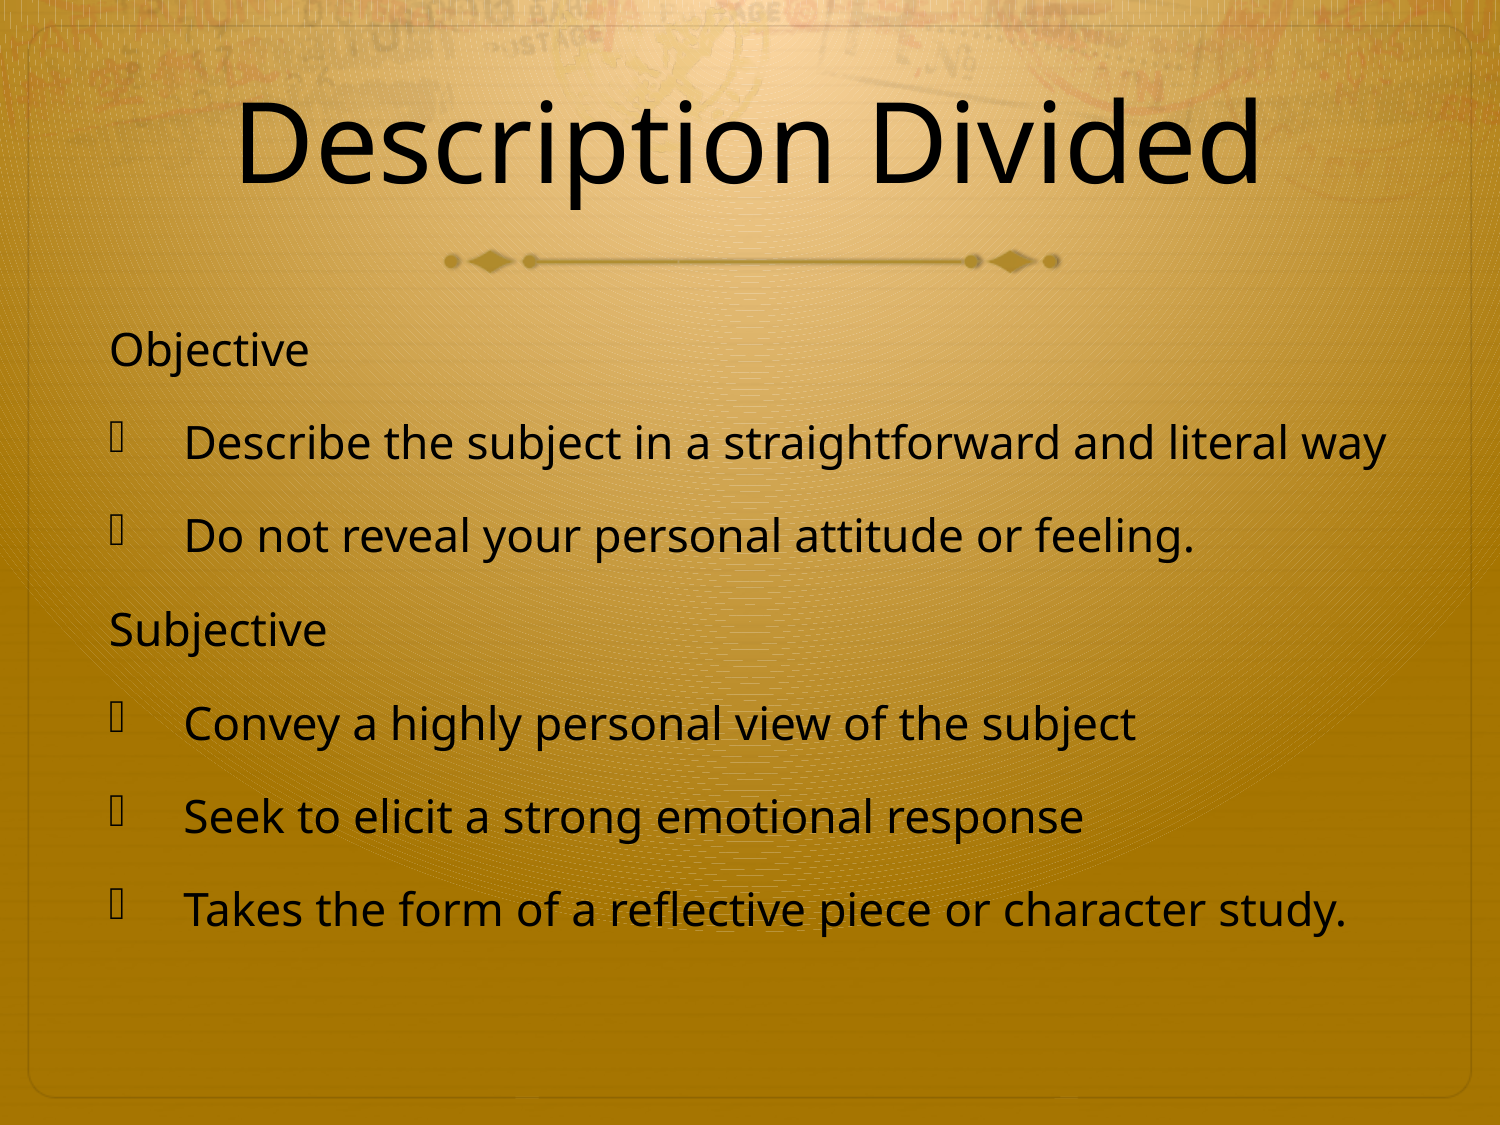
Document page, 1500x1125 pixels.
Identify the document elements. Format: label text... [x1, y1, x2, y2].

title Description Divided [93, 45, 1407, 233]
picture [0, 0, 1500, 1125]
list Objective Describe the subject in a straightforward and literal way Do not reveal your personal attitude or feeling. Subjective Convey a highly personal view of the subject Seek to elicit a strong emotional response Takes the form of a reflective piece or character study. [93, 312, 1407, 988]
